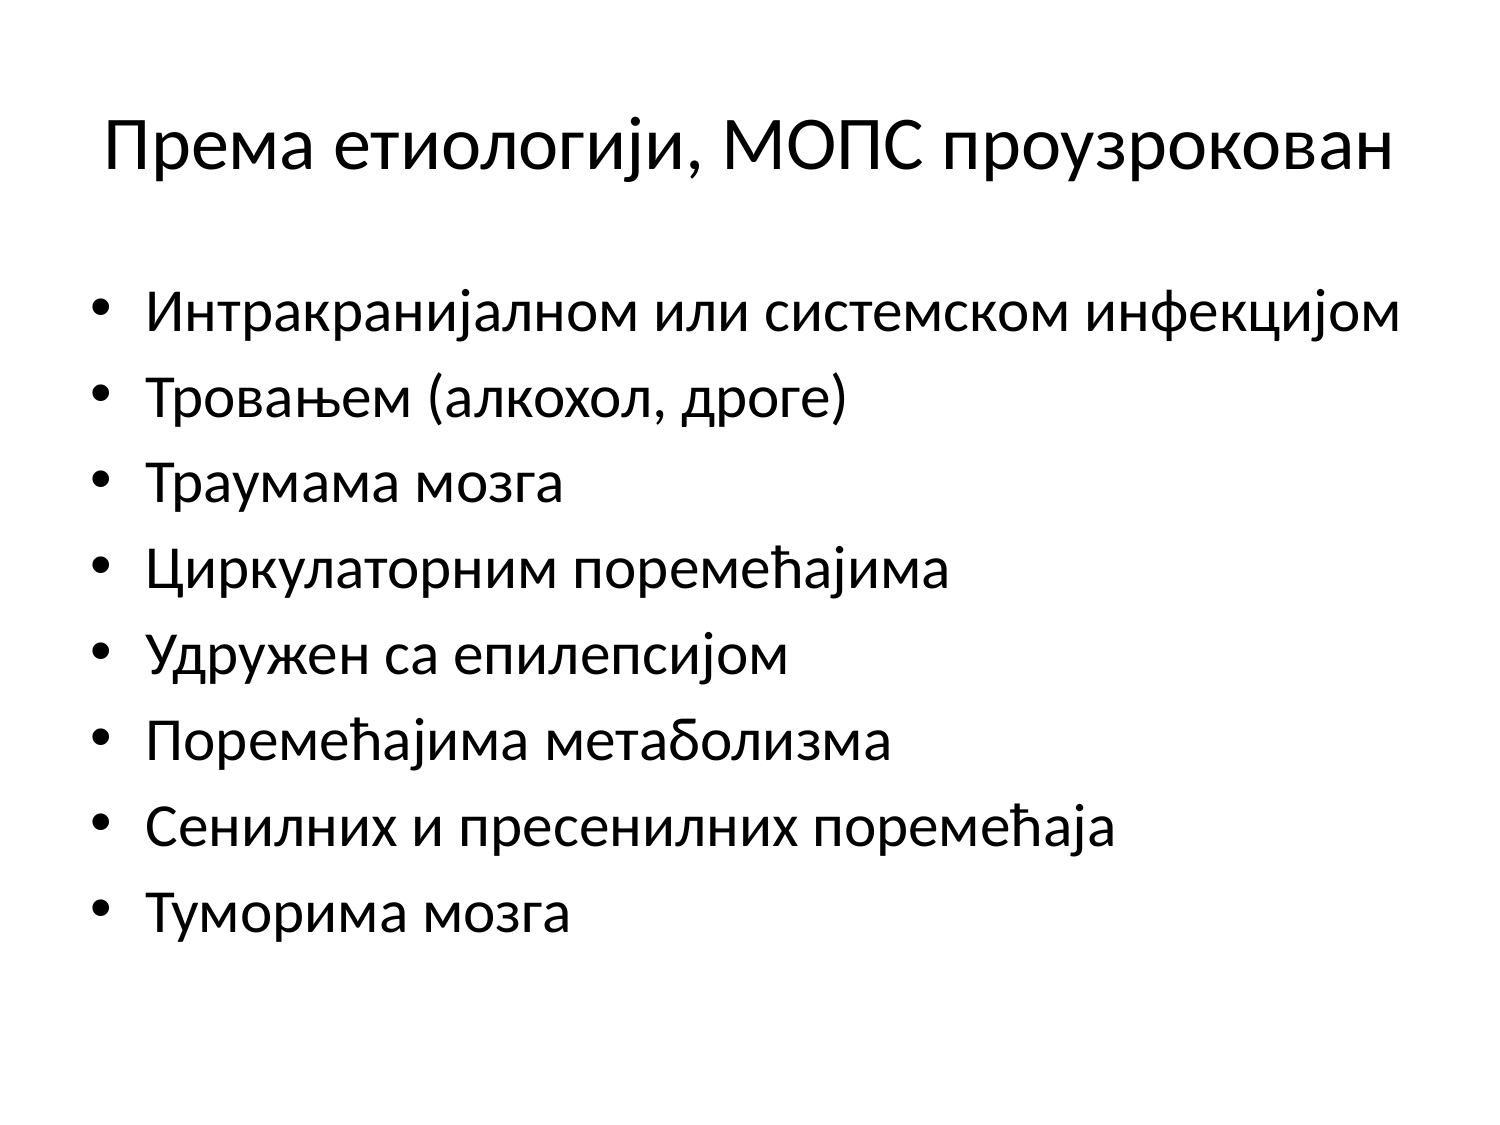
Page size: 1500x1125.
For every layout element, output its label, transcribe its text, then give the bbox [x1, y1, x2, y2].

title Према етиологији, МОПС проузрокован [75, 45, 1425, 233]
list Интракранијалном или системском инфекцијом Тровањем (алкохол, дроге) Траумама мозга Циркулаторним поремећајима Удружен са епилепсијом Поремећајима метаболизма Сенилних и пресенилних поремећаја Туморима мозга [75, 262, 1425, 1005]
